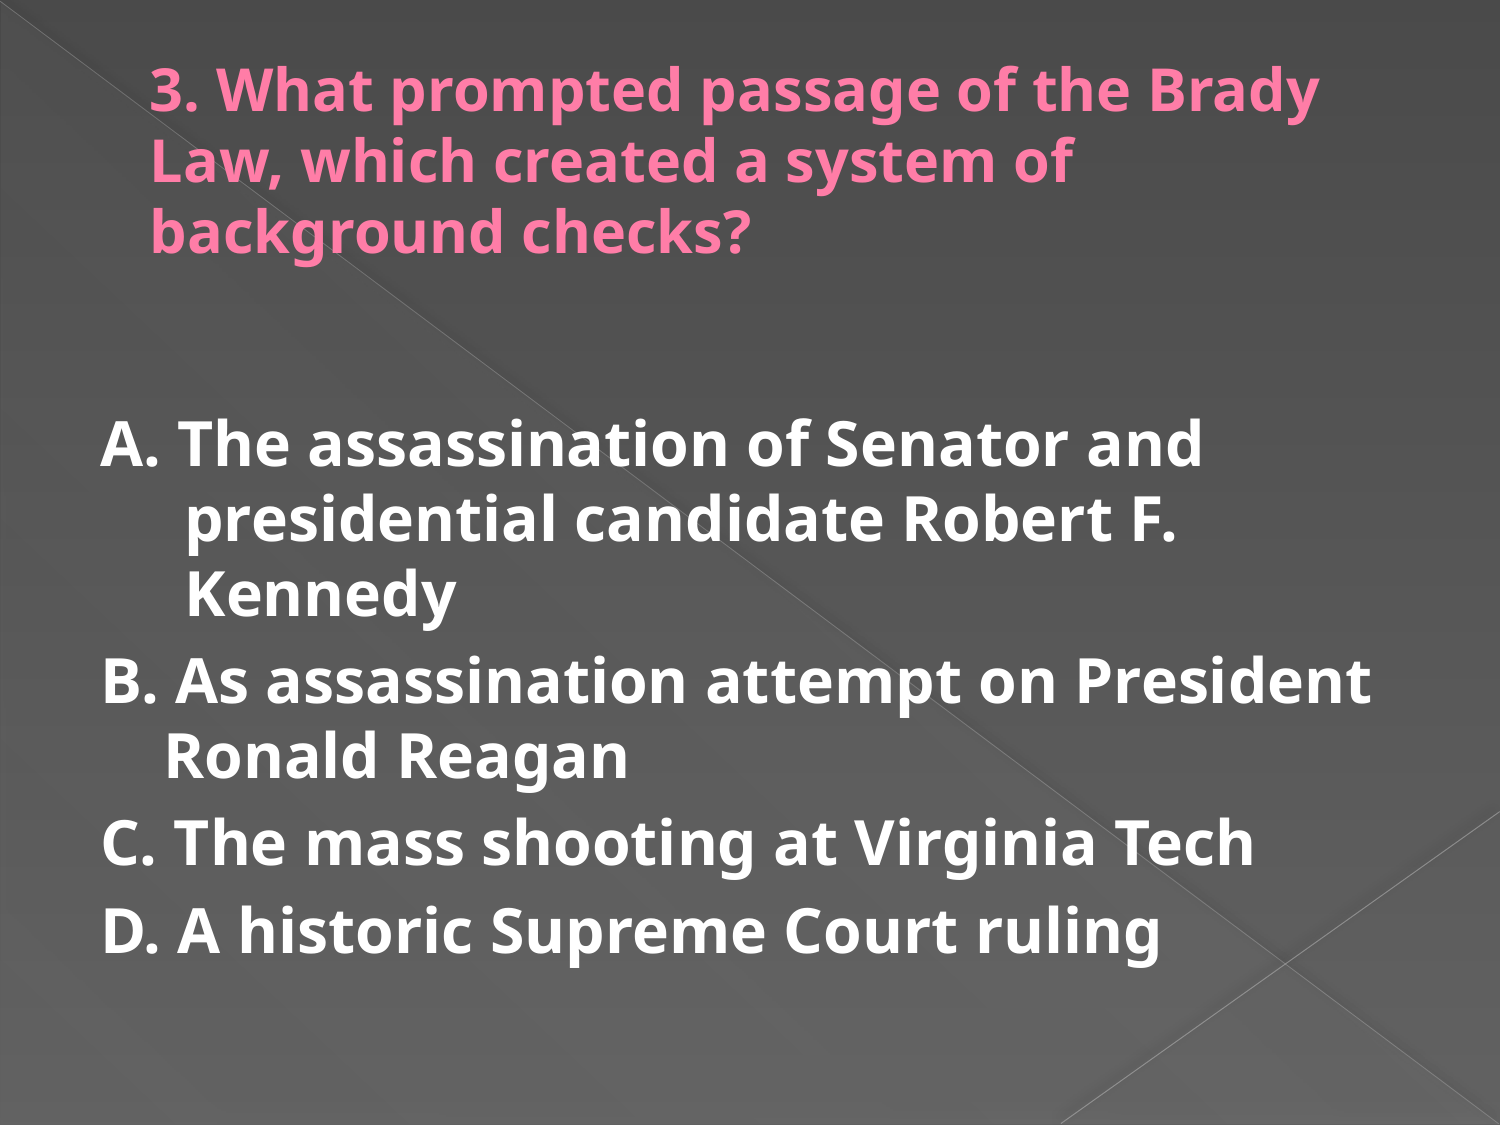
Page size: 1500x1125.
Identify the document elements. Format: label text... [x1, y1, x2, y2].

list A. The assassination of Senator and presidential candidate Robert F. Kennedy B. As assassination attempt on President Ronald Reagan C. The mass shooting at Virginia Tech D. A historic Supreme Court ruling [75, 308, 1425, 1059]
title 3. What prompted passage of the Brady Law, which created a system of background checks? [75, 43, 1425, 274]
